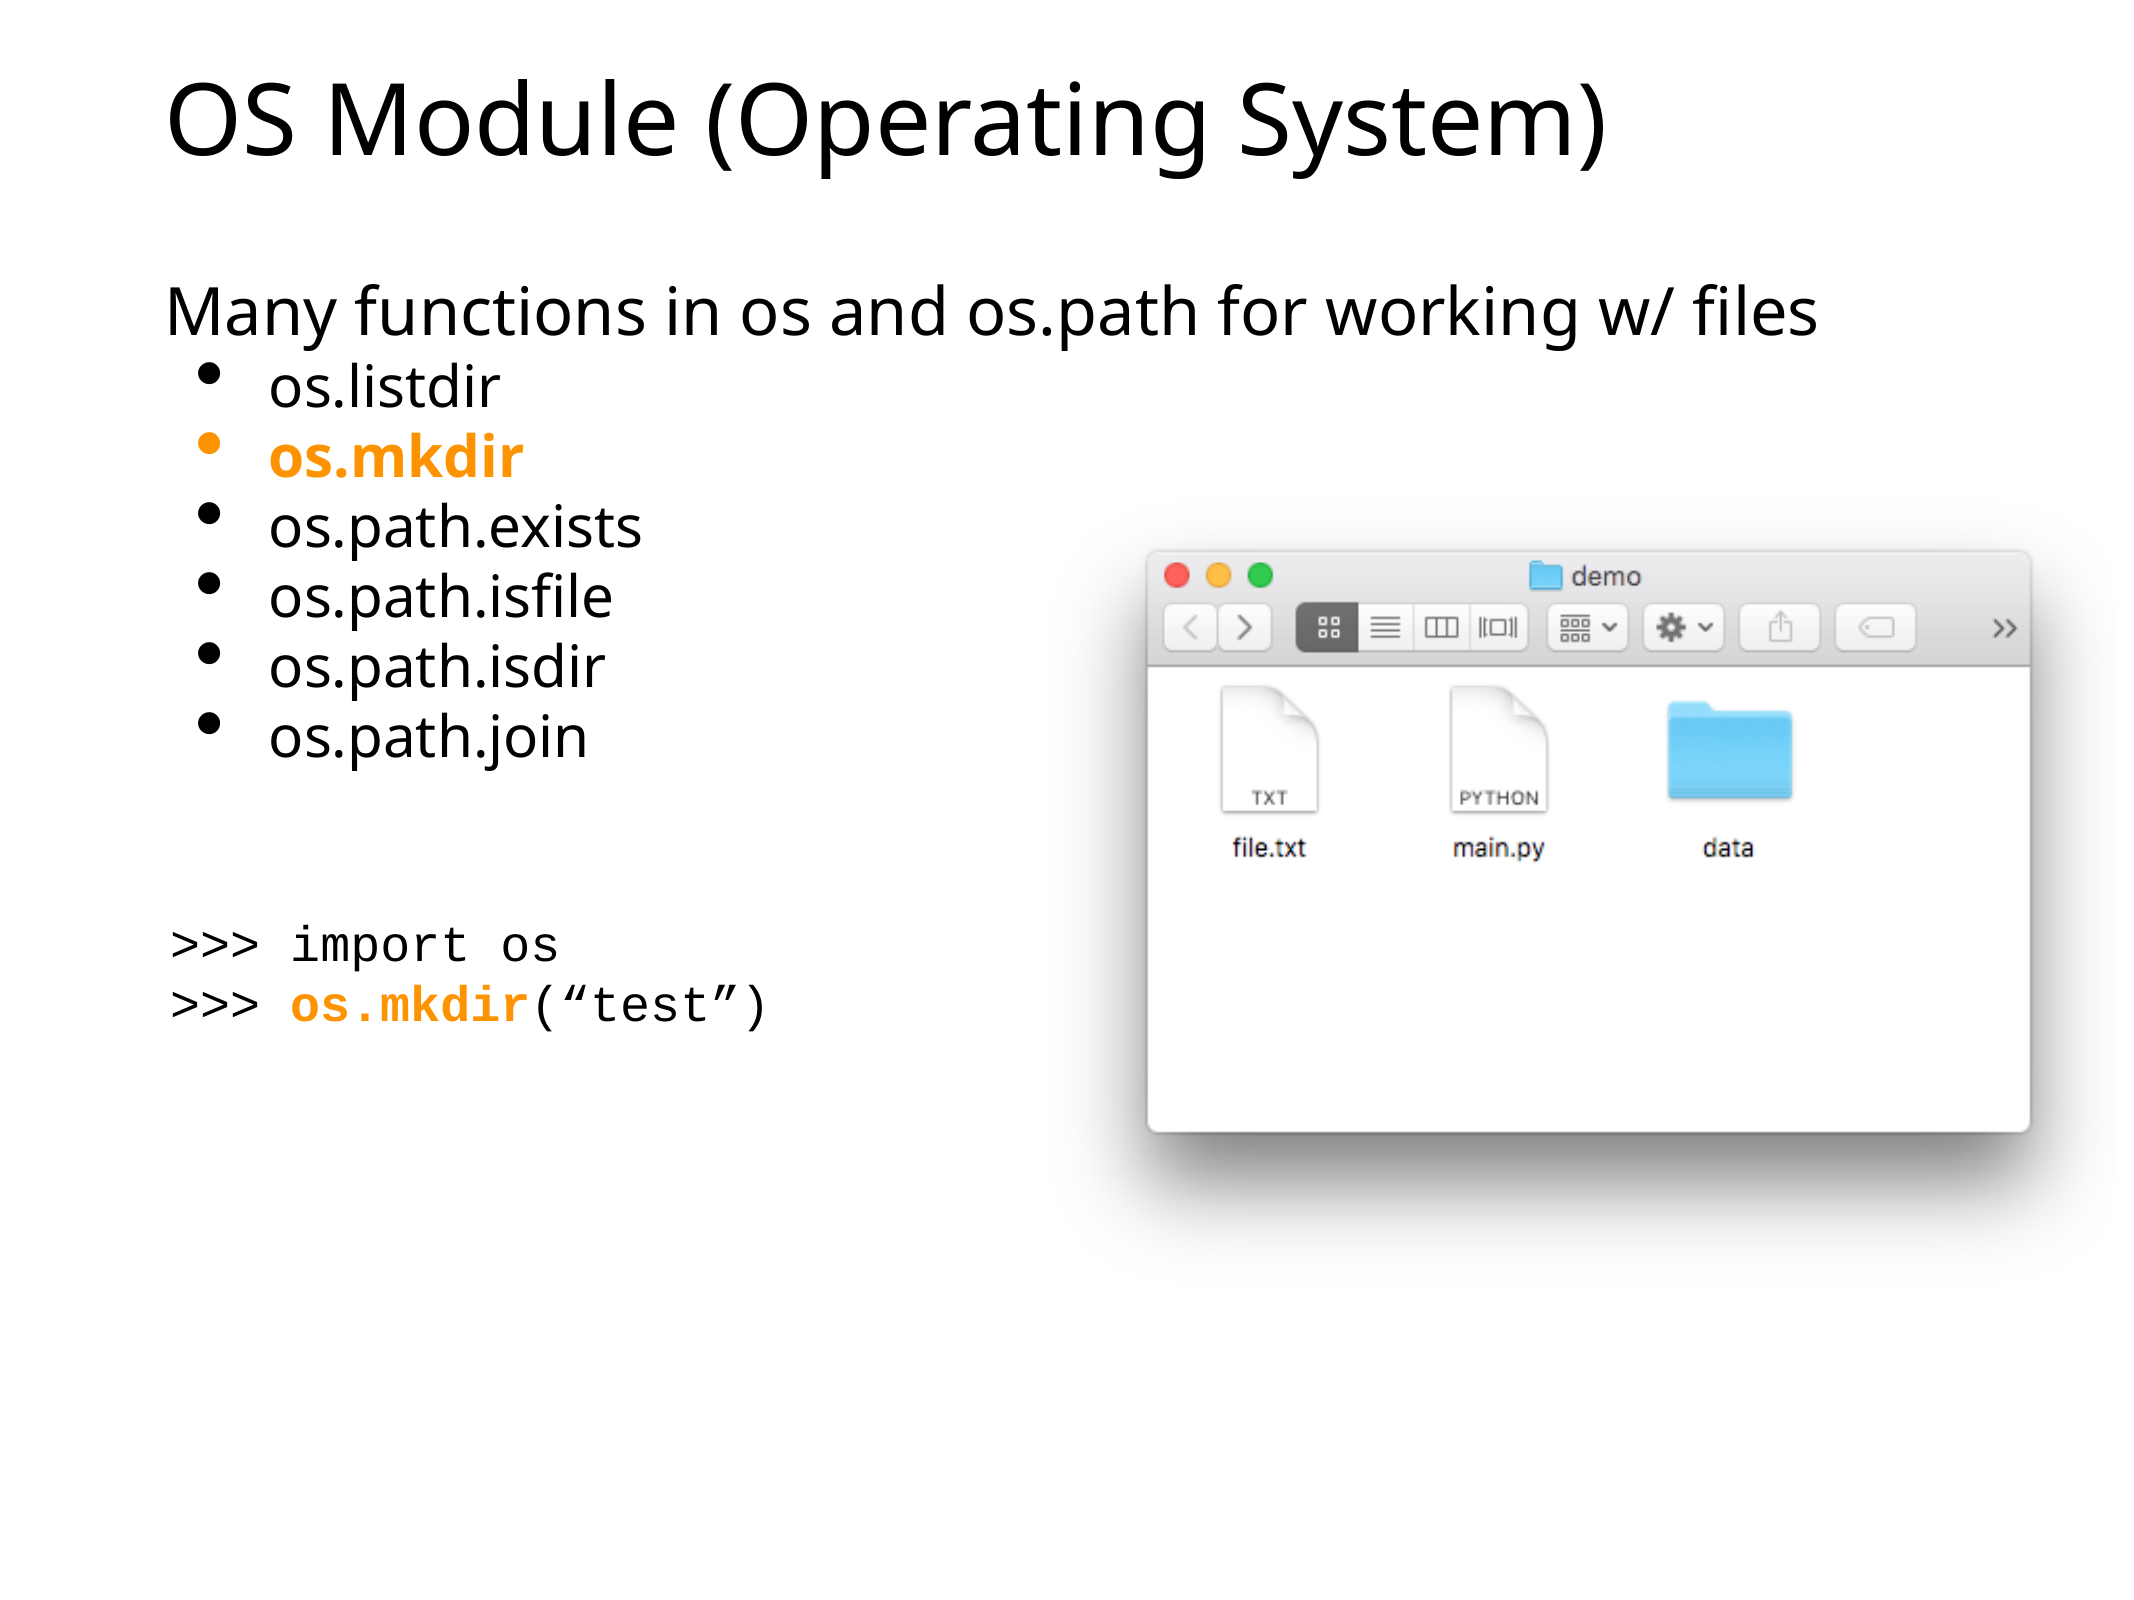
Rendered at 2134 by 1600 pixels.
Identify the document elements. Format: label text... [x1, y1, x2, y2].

list Many functions in os and os.path for working w/ files os.listdir os.mkdir os.path.exists os.path.isfile os.path.isdir os.path.join [155, 259, 1978, 801]
text_box >>> import os >>> os.mkdir(“test”) [161, 903, 779, 1040]
picture [1021, 463, 2116, 1285]
title OS Module (Operating System) [155, 41, 1978, 191]
